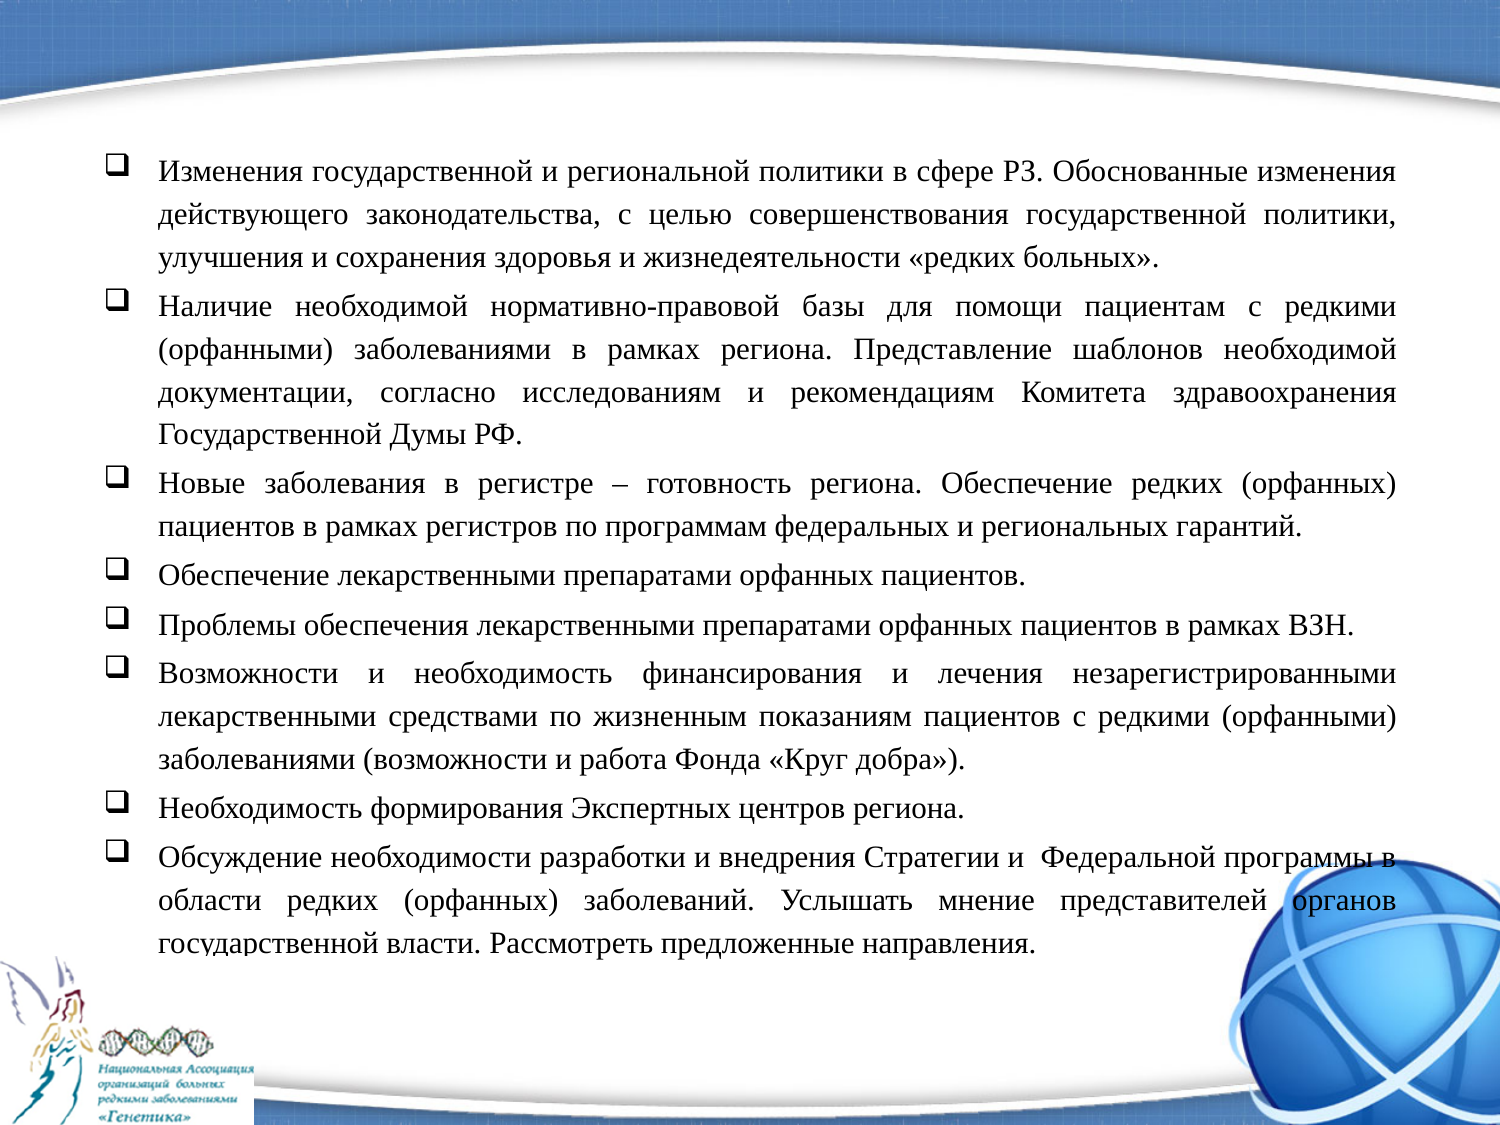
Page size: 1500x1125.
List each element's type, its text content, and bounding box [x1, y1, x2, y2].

picture [0, 0, 1500, 1125]
list Изменения государственной и региональной политики в сфере РЗ. Обоснованные изменения действующего законодательства, с целью совершенствования государственной политики, улучшения и сохранения здоровья и жизнедеятельности «редких больных». Наличие необходимой нормативно-правовой базы для помощи пациентам с редкими (орфанными) заболеваниями в рамках региона. Представление шаблонов необходимой документации, согласно исследованиям и рекомендациям Комитета здравоохранения Государственной Думы РФ. Новые заболевания в регистре – готовность региона. Обеспечение редких (орфанных) пациентов в рамках регистров по программам федеральных и региональных гарантий. Обеспечение лекарственными препаратами орфанных пациентов. Проблемы обеспечения лекарственными препаратами орфанных пациентов в рамках ВЗН. Возможности и необходимость финансирования и лечения незарегистрированными лекарственными средствами по жизненным показаниям пациентов с редкими (орфанными) заболеваниями (возможности и работа Фонда «Круг добра»). Необходимость формирования Экспертных центров региона. Обсуждение необходимости разработки и внедрения Стратегии и Федеральной программы в области редких (орфанных) заболеваний. Услышать мнение представителей органов государственной власти. Рассмотреть предложенные направления. [88, 136, 1412, 988]
